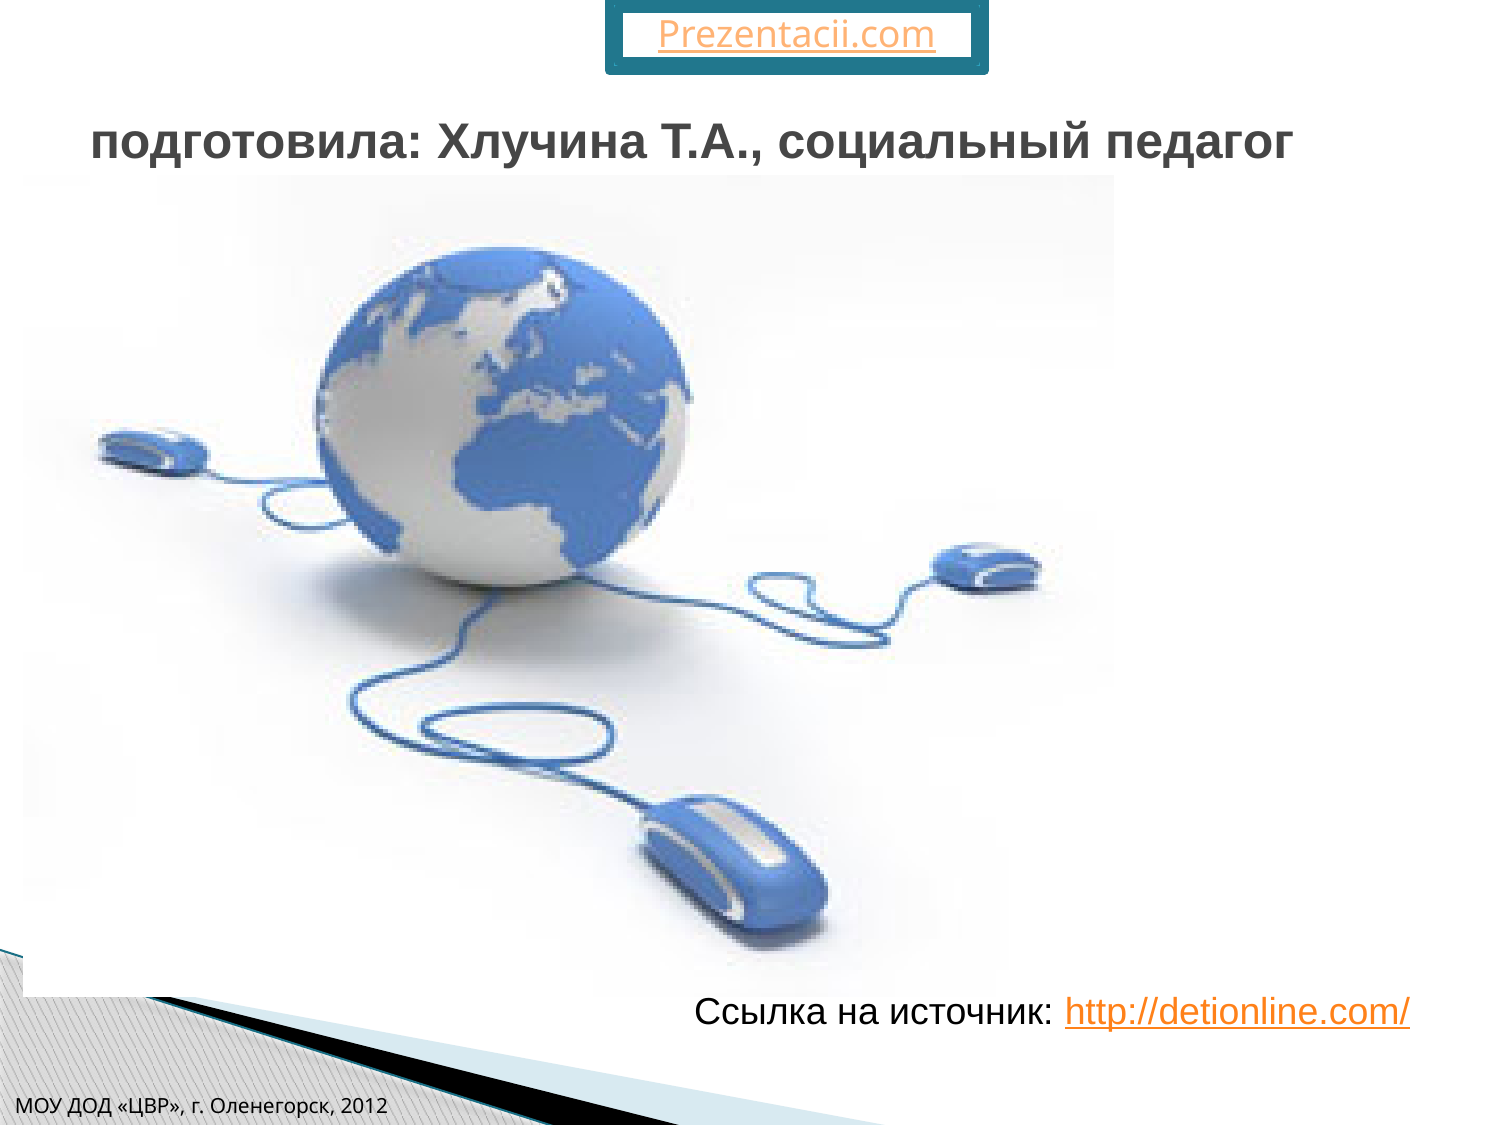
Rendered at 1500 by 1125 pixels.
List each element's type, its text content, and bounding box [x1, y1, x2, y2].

picture [23, 175, 1114, 997]
title подготовила: Хлучина Т.А., социальный педагог [75, 45, 1425, 233]
footer МОУ ДОД «ЦВР», г. Оленегорск, 2012 [0, 1065, 457, 1125]
list Ссылка на источник: http://detionline.com/ [75, 243, 1425, 1043]
text_box Prezentacii.com [605, 0, 989, 75]
